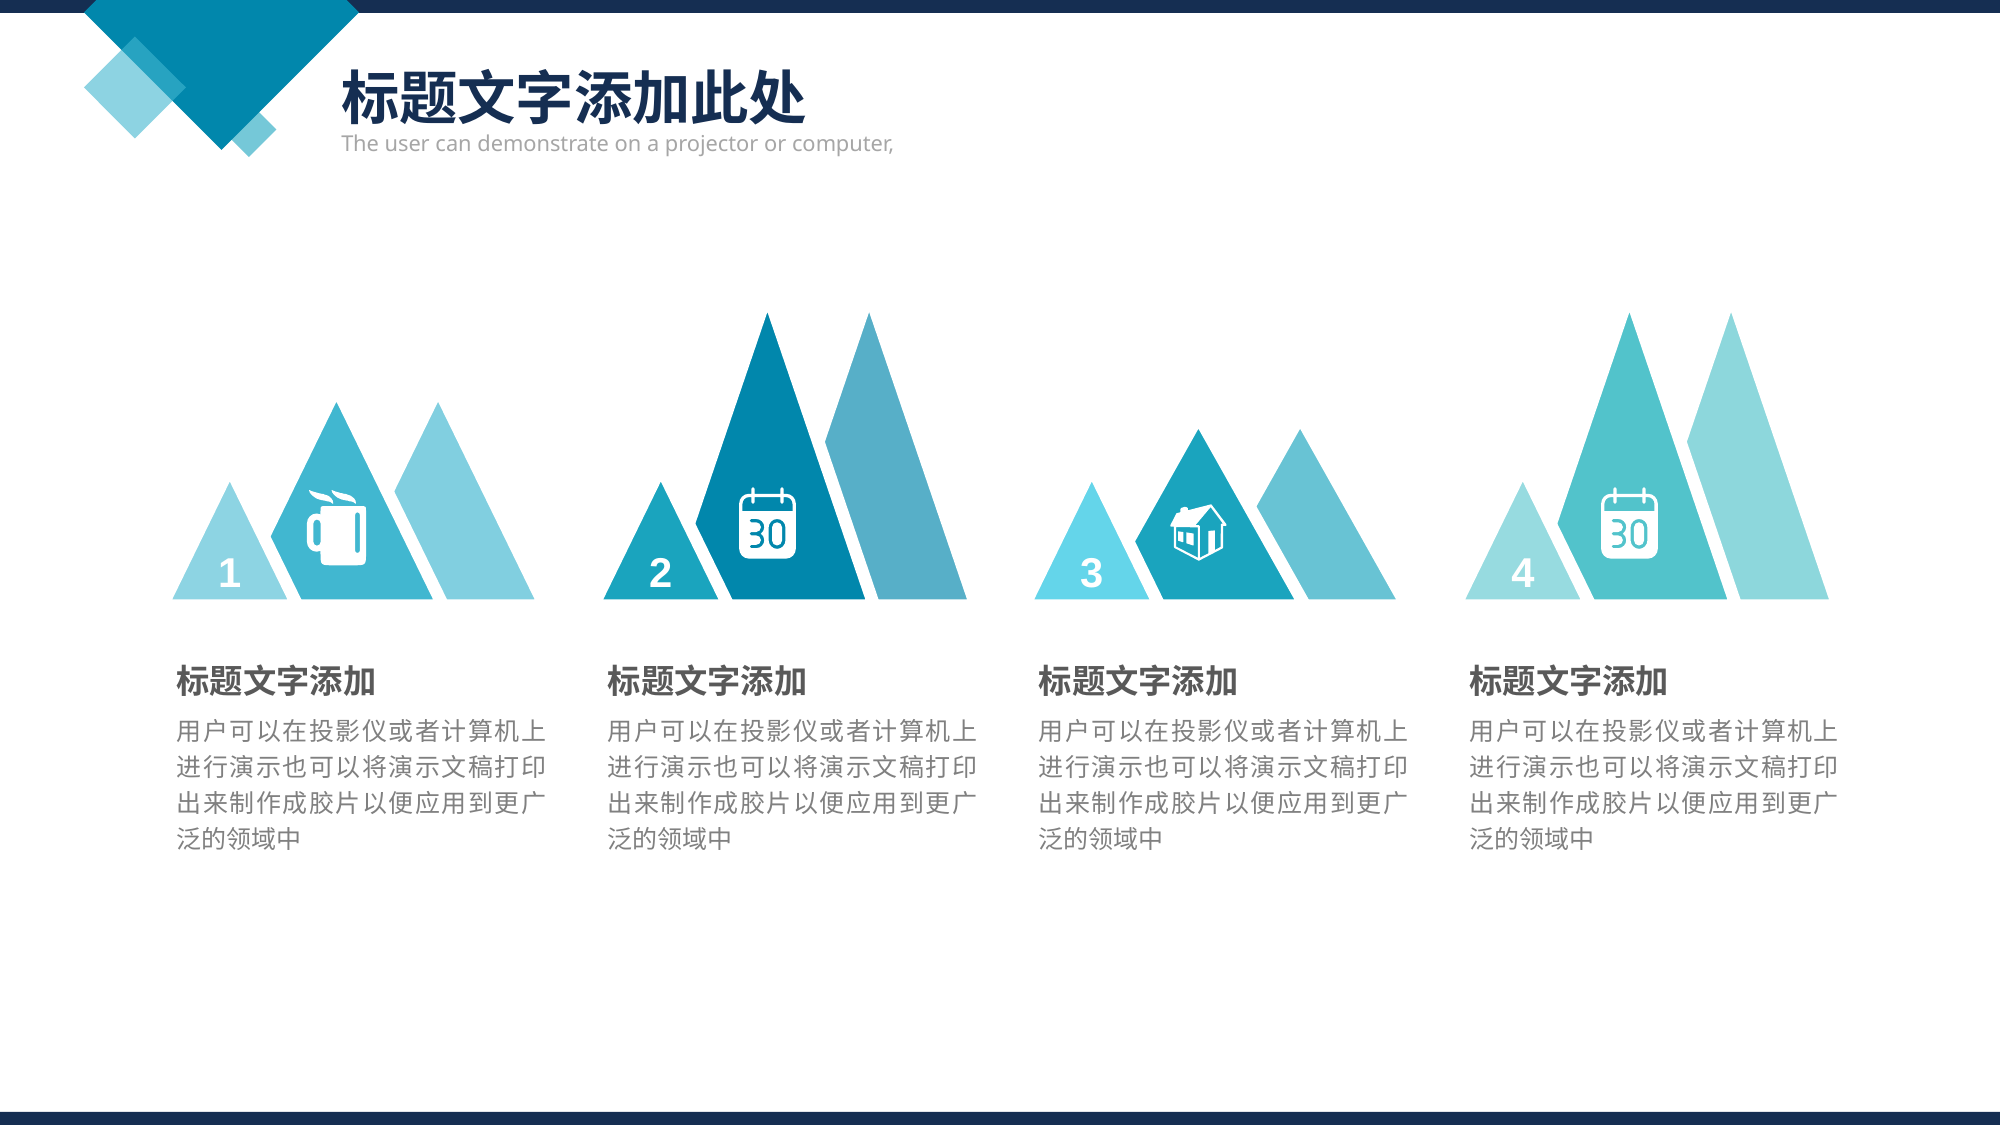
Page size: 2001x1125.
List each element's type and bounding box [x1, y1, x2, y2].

text_box [162, 644, 562, 864]
text_box [162, 292, 1838, 606]
text_box [593, 644, 993, 860]
text_box [1455, 644, 1855, 864]
text_box [326, 43, 1648, 165]
text_box [1024, 644, 1424, 860]
